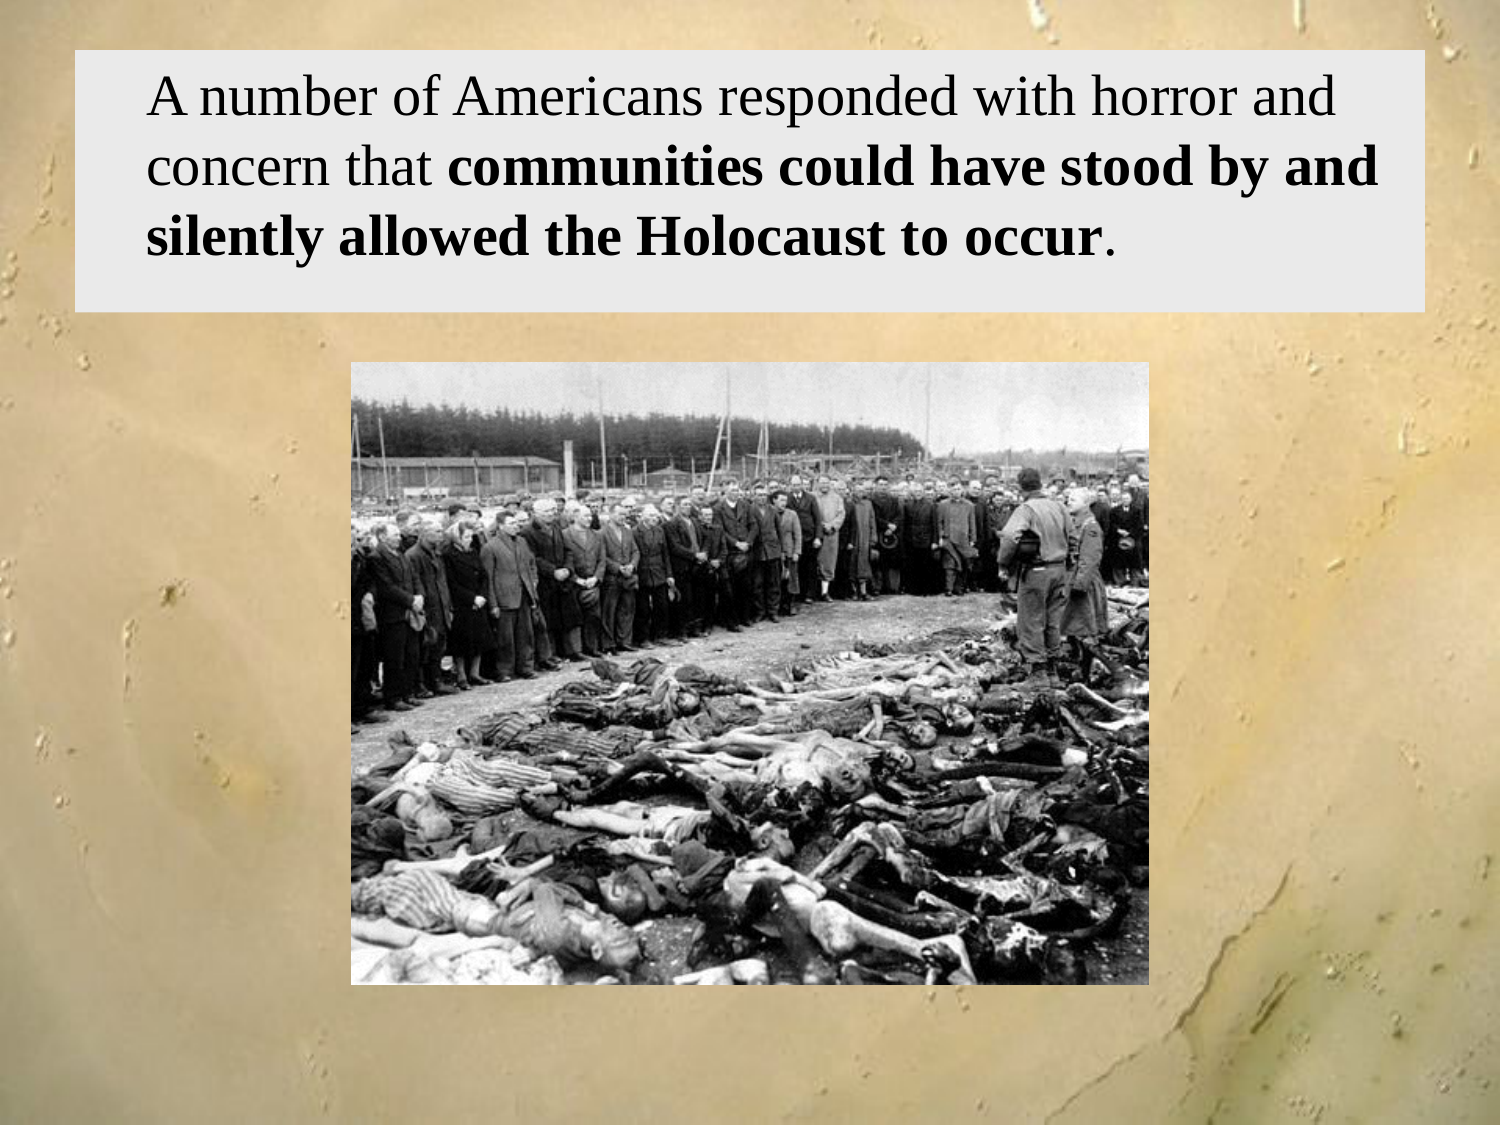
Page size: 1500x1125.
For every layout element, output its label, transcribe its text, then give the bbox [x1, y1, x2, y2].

picture [0, 0, 1500, 1125]
list A number of Americans responded with horror and concern that communities could have stood by and silently allowed the Holocaust to occur. [74, 49, 1426, 313]
